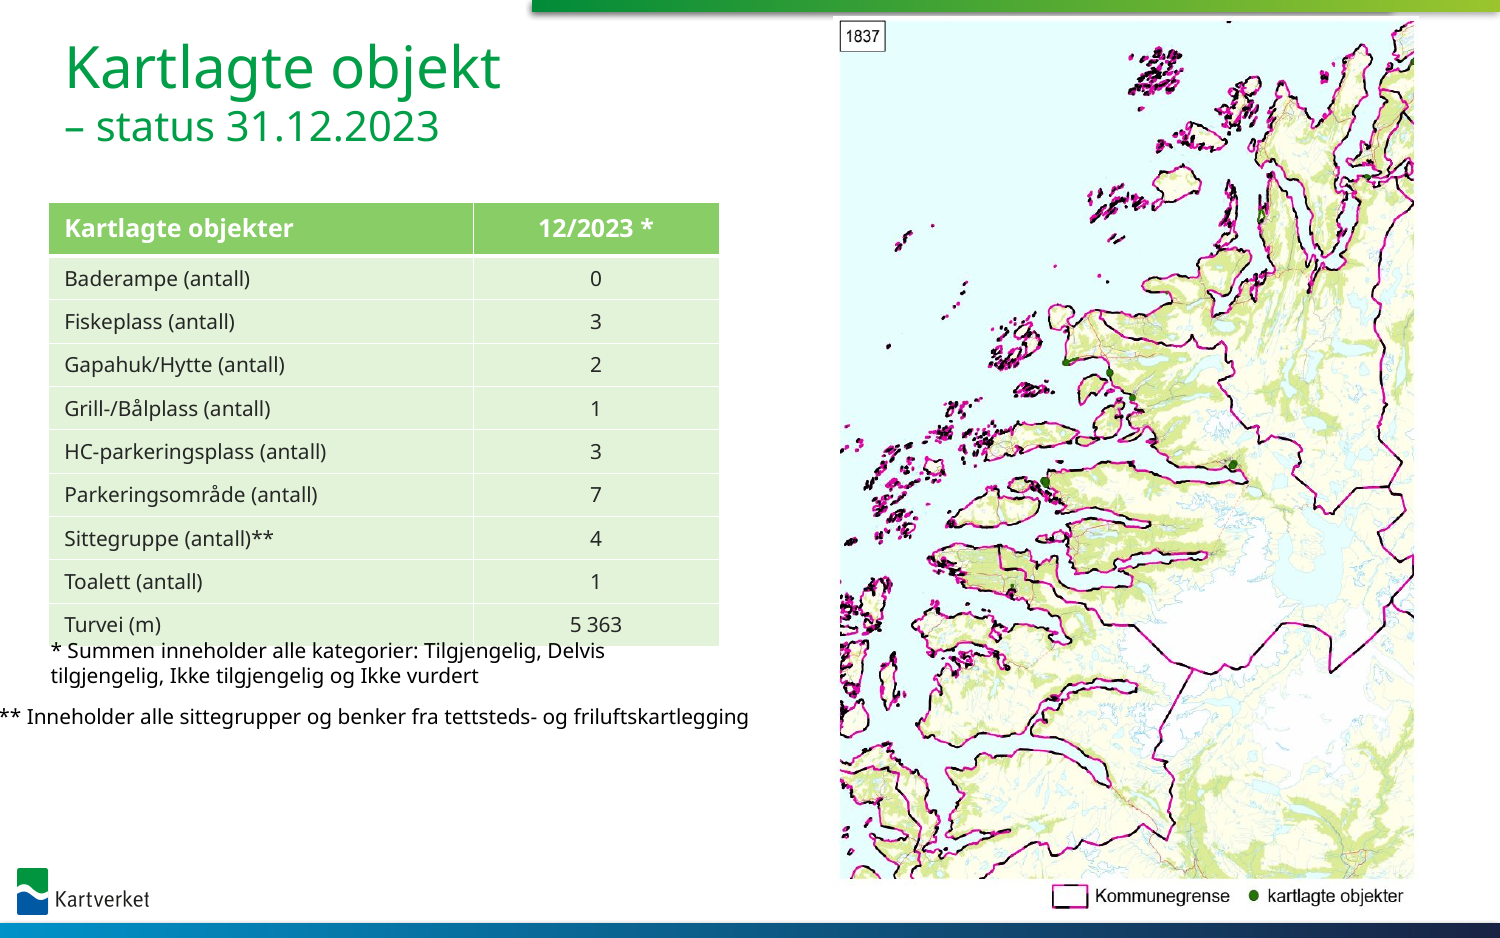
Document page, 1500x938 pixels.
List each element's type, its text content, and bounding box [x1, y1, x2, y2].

table_cell Fiskeplass (antall) [49, 300, 473, 343]
table_cell 1 [474, 560, 719, 603]
table_cell 3 [474, 430, 719, 473]
table_cell Grill-/Bålplass (antall) [49, 387, 473, 429]
table_cell 2 [474, 344, 719, 386]
text_box Kartlagte objekt – status 31.12.2023 [1424, 26, 1431, 158]
table_header Kartlagte objekter [49, 203, 473, 254]
table_cell Parkeringsområde (antall) [49, 474, 473, 516]
table_header 12/2023 * [474, 203, 719, 254]
table_cell Baderampe (antall) [49, 258, 473, 299]
text_box Kartlagte objekt – status 31.12.2023 [49, 26, 828, 158]
table_cell 3 [474, 300, 719, 343]
table_cell Gapahuk/Hytte (antall) [49, 344, 473, 386]
picture [833, 16, 1419, 913]
text_box * Summen inneholder alle kategorier: Tilgjengelig, Delvis tilgjengelig, Ikke tilgjengelig og Ikke vurdert [35, 630, 721, 696]
table_cell 4 [474, 517, 719, 559]
table_cell 5 363 [474, 604, 719, 630]
table_cell HC-parkeringsplass (antall) [49, 430, 473, 473]
table_cell 7 [474, 474, 719, 516]
text_box ** Inneholder alle sittegrupper og benker fra tettsteds- og friluftskartlegging [0, 696, 765, 736]
table_cell Toalett (antall) [49, 560, 473, 603]
table_cell 1 [474, 387, 719, 429]
table_cell 0 [474, 258, 719, 299]
table_cell Sittegruppe (antall)** [49, 517, 473, 559]
table_cell Turvei (m) [49, 604, 473, 630]
